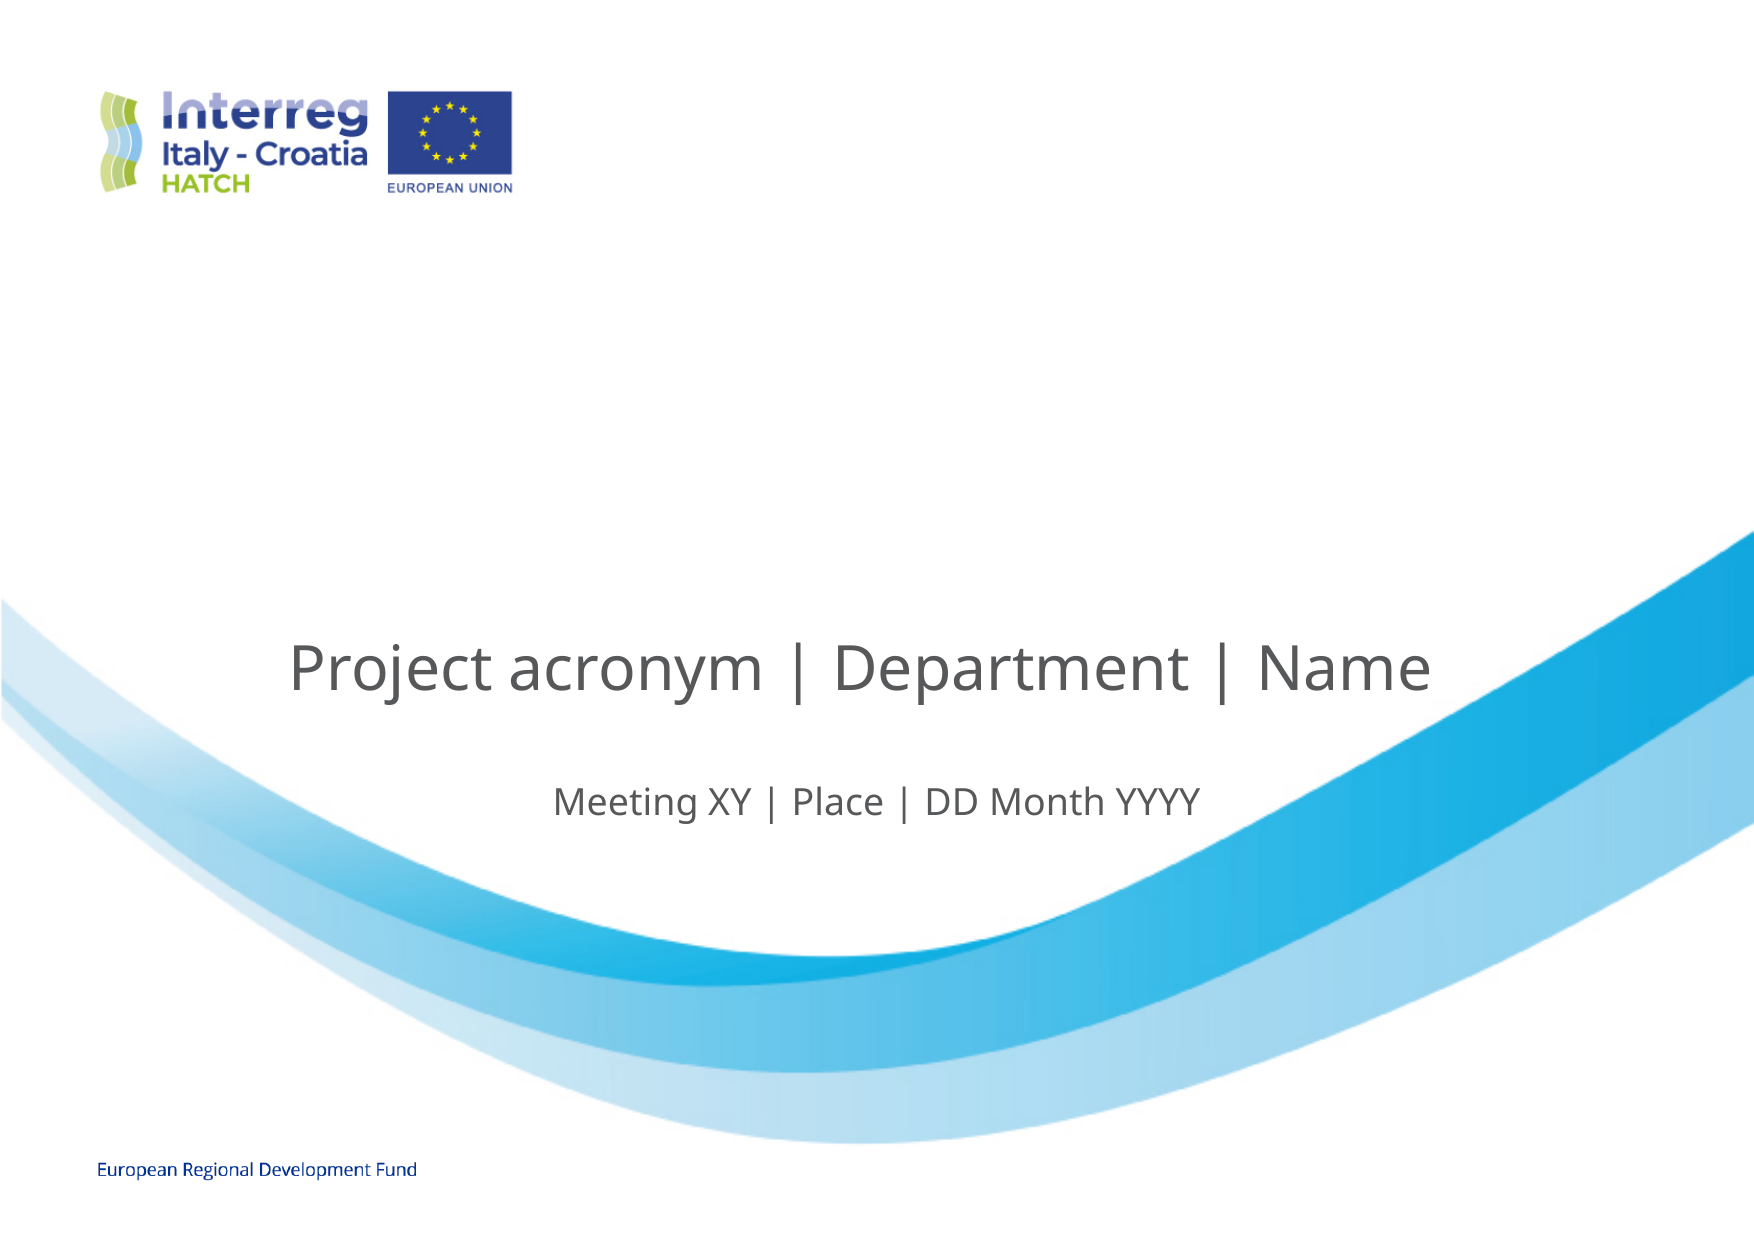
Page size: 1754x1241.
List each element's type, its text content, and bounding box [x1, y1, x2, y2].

text_box Meeting XY | Place | DD Month YYYY [404, 769, 1350, 832]
picture [0, 512, 1754, 1240]
picture [84, 71, 529, 220]
subtitle Project acronym | Department | Name [211, 626, 1512, 713]
